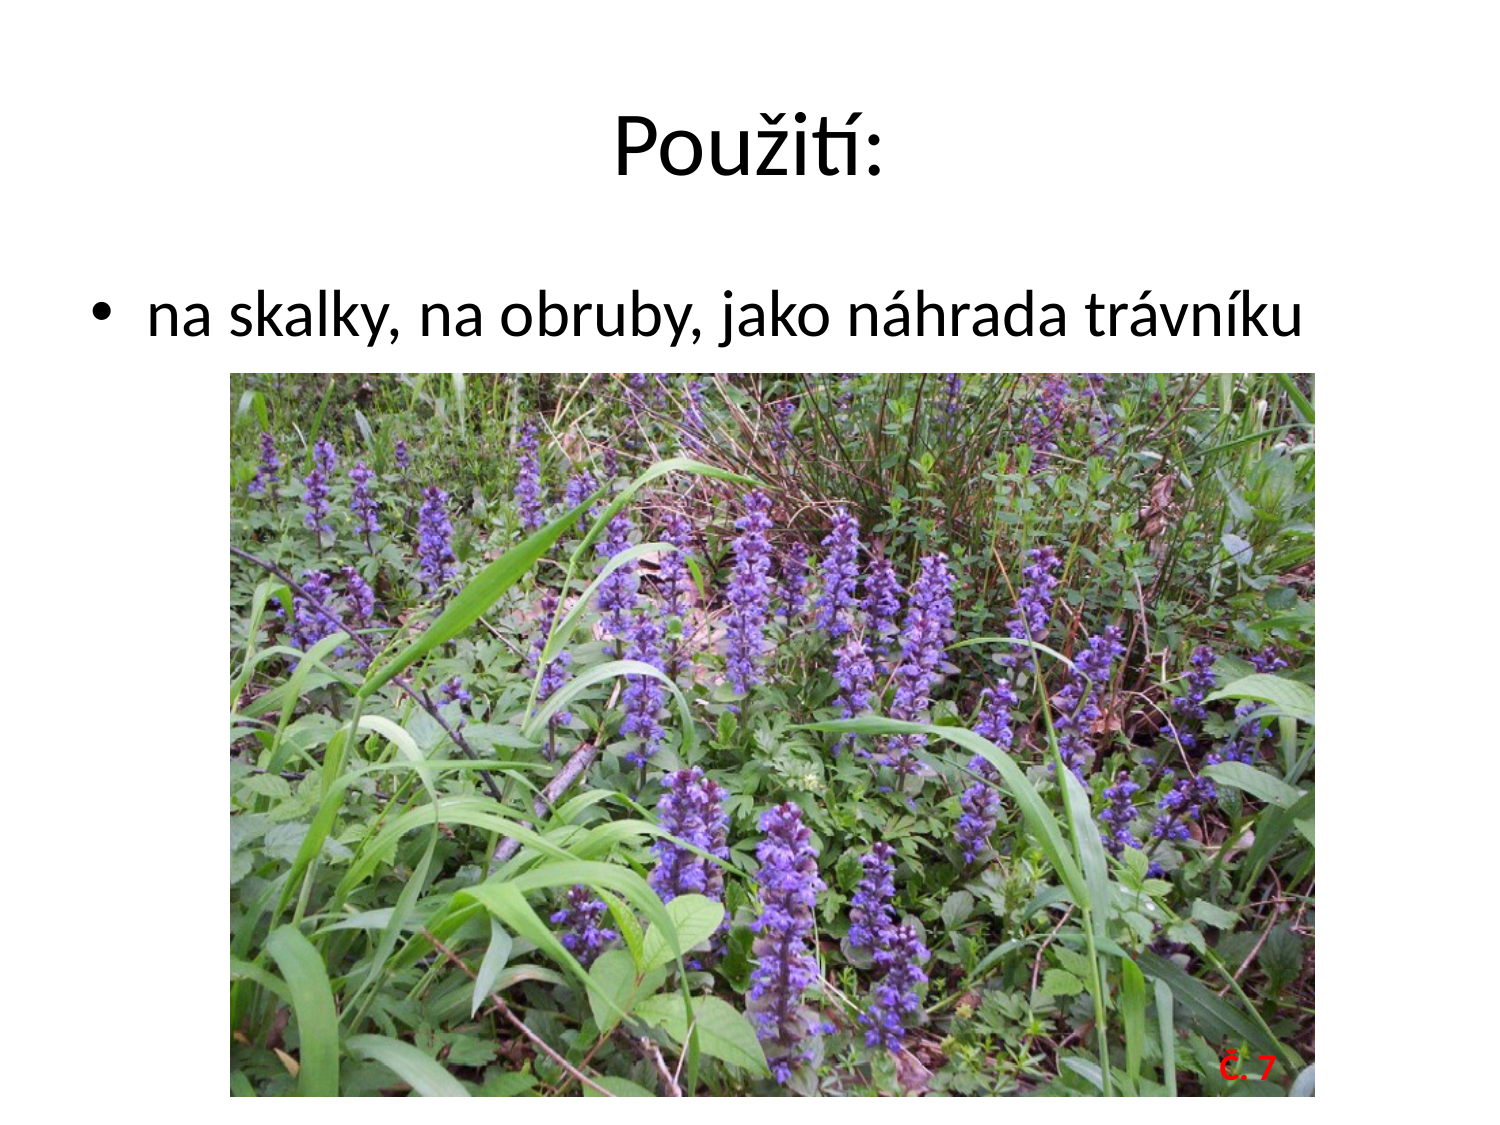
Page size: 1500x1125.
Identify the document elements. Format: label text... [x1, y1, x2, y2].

title Použití: [75, 45, 1425, 233]
list na skalky, na obruby, jako náhrada trávníku [75, 262, 1425, 1005]
picture [229, 373, 1316, 1097]
